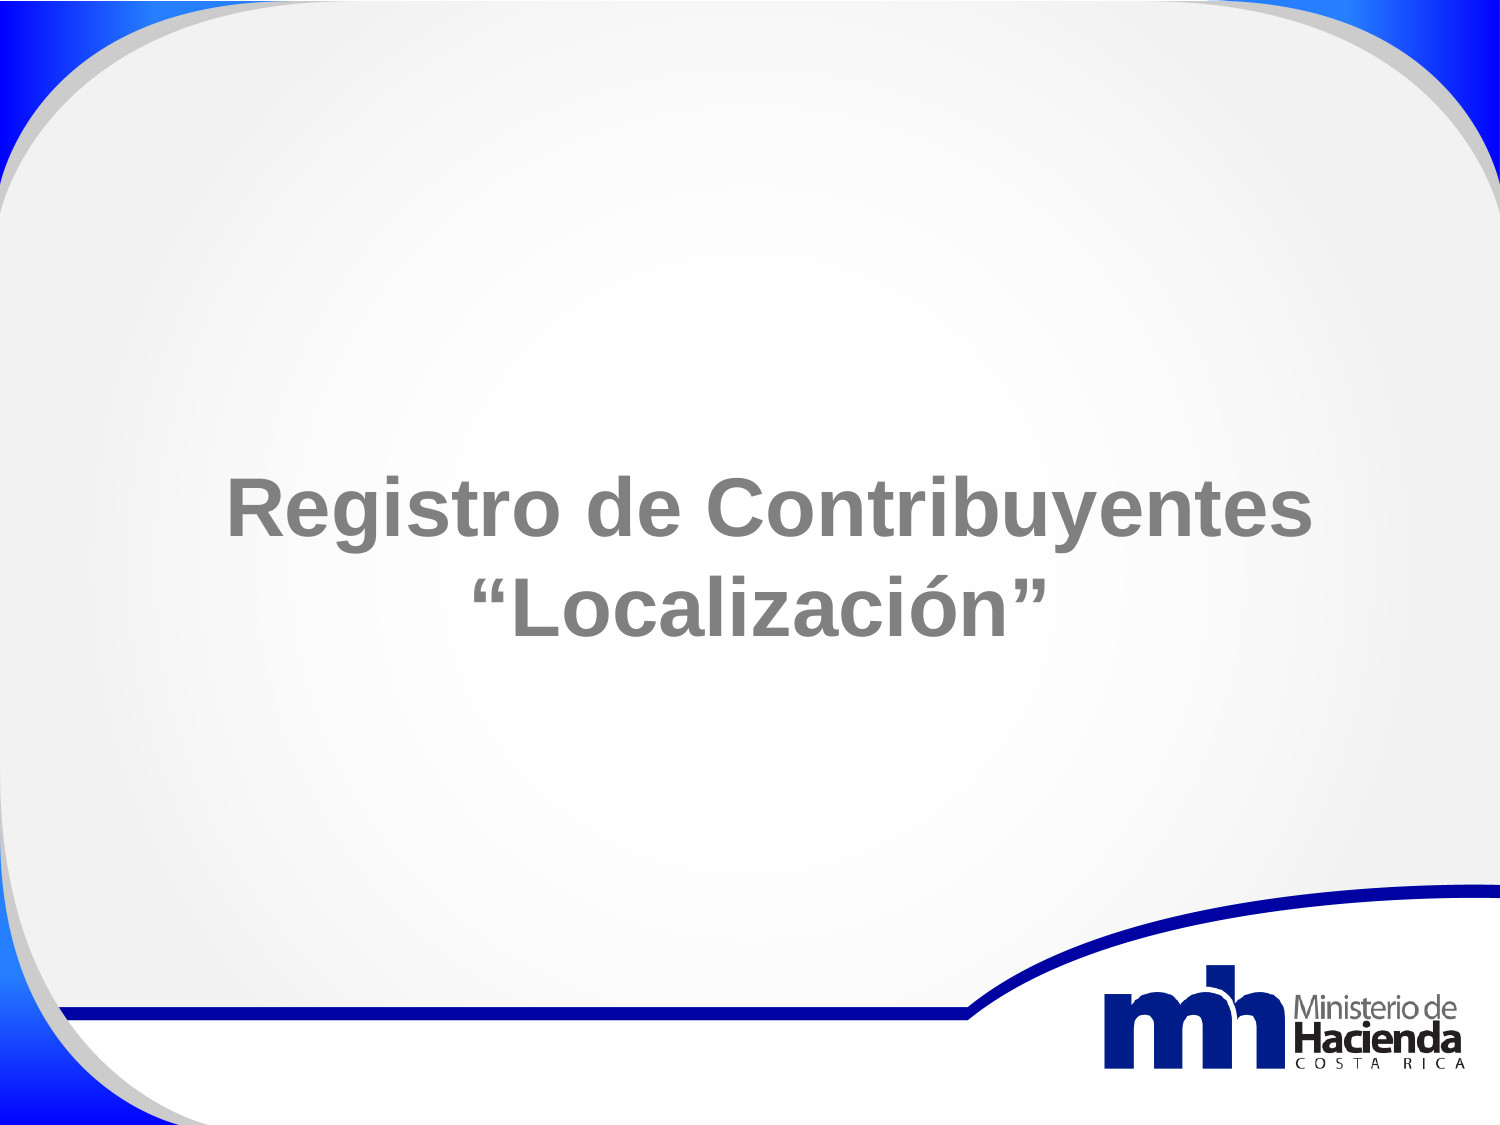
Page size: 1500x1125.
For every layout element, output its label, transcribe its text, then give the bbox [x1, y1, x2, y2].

text_box Registro de Contribuyentes “Localización” [156, 445, 1364, 661]
picture [0, 0, 1500, 1125]
